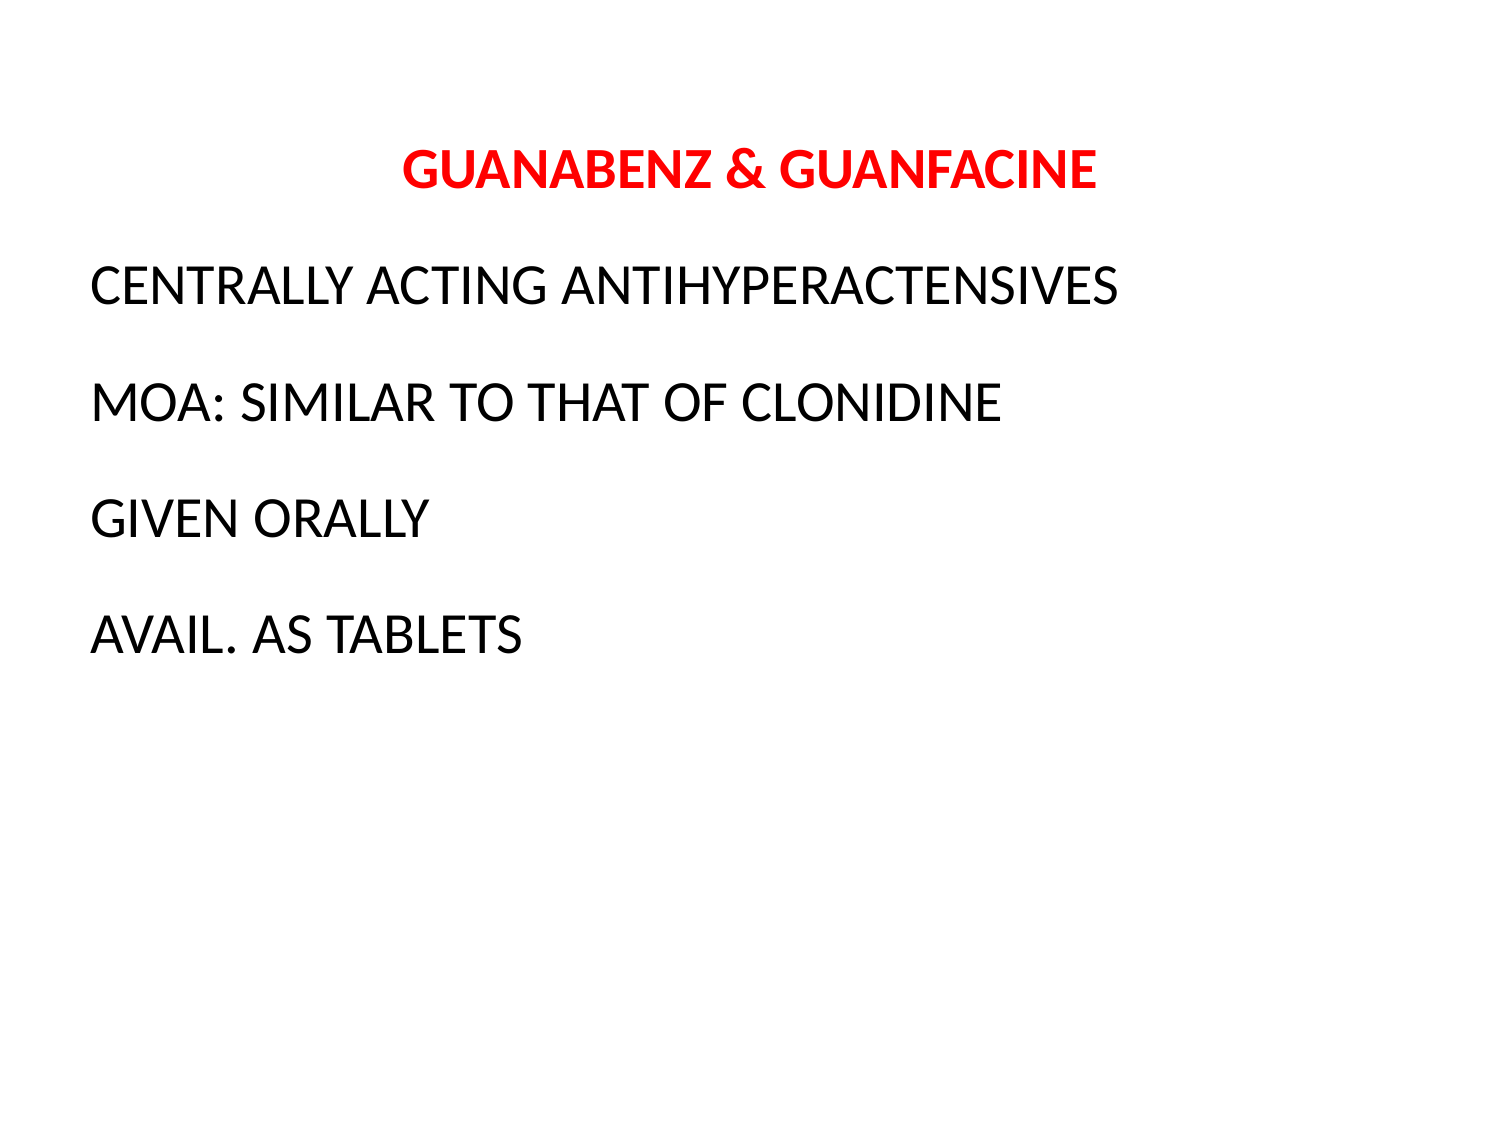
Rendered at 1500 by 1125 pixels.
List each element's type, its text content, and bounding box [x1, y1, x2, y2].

list GUANABENZ & GUANFACINE CENTRALLY ACTING ANTIHYPERACTENSIVES MOA: SIMILAR TO THAT OF CLONIDINE GIVEN ORALLY AVAIL. AS TABLETS [75, 87, 1425, 830]
